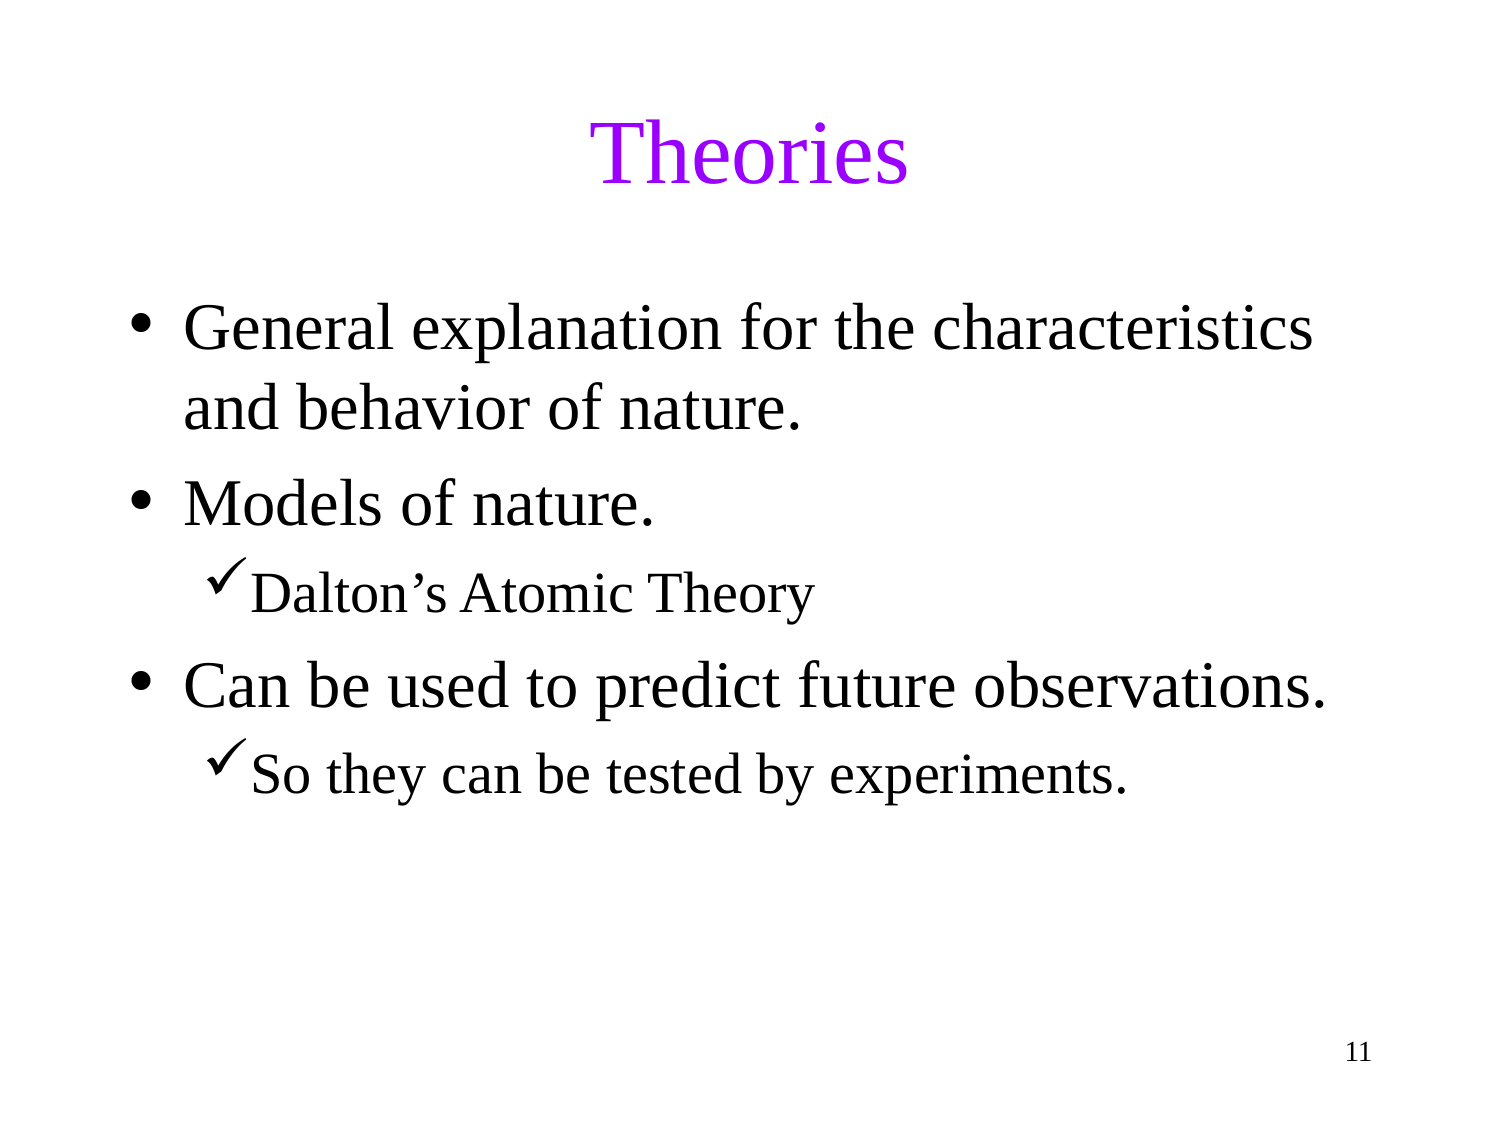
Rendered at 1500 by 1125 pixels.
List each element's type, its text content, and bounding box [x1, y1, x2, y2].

text_box <number> [1074, 1024, 1388, 1100]
text_box General explanation for the characteristics and behavior of nature. Models of nature. Dalton’s Atomic Theory Can be used to predict future observations. So they can be tested by experiments. [112, 274, 1400, 1000]
text_box Theories [112, 52, 1388, 241]
